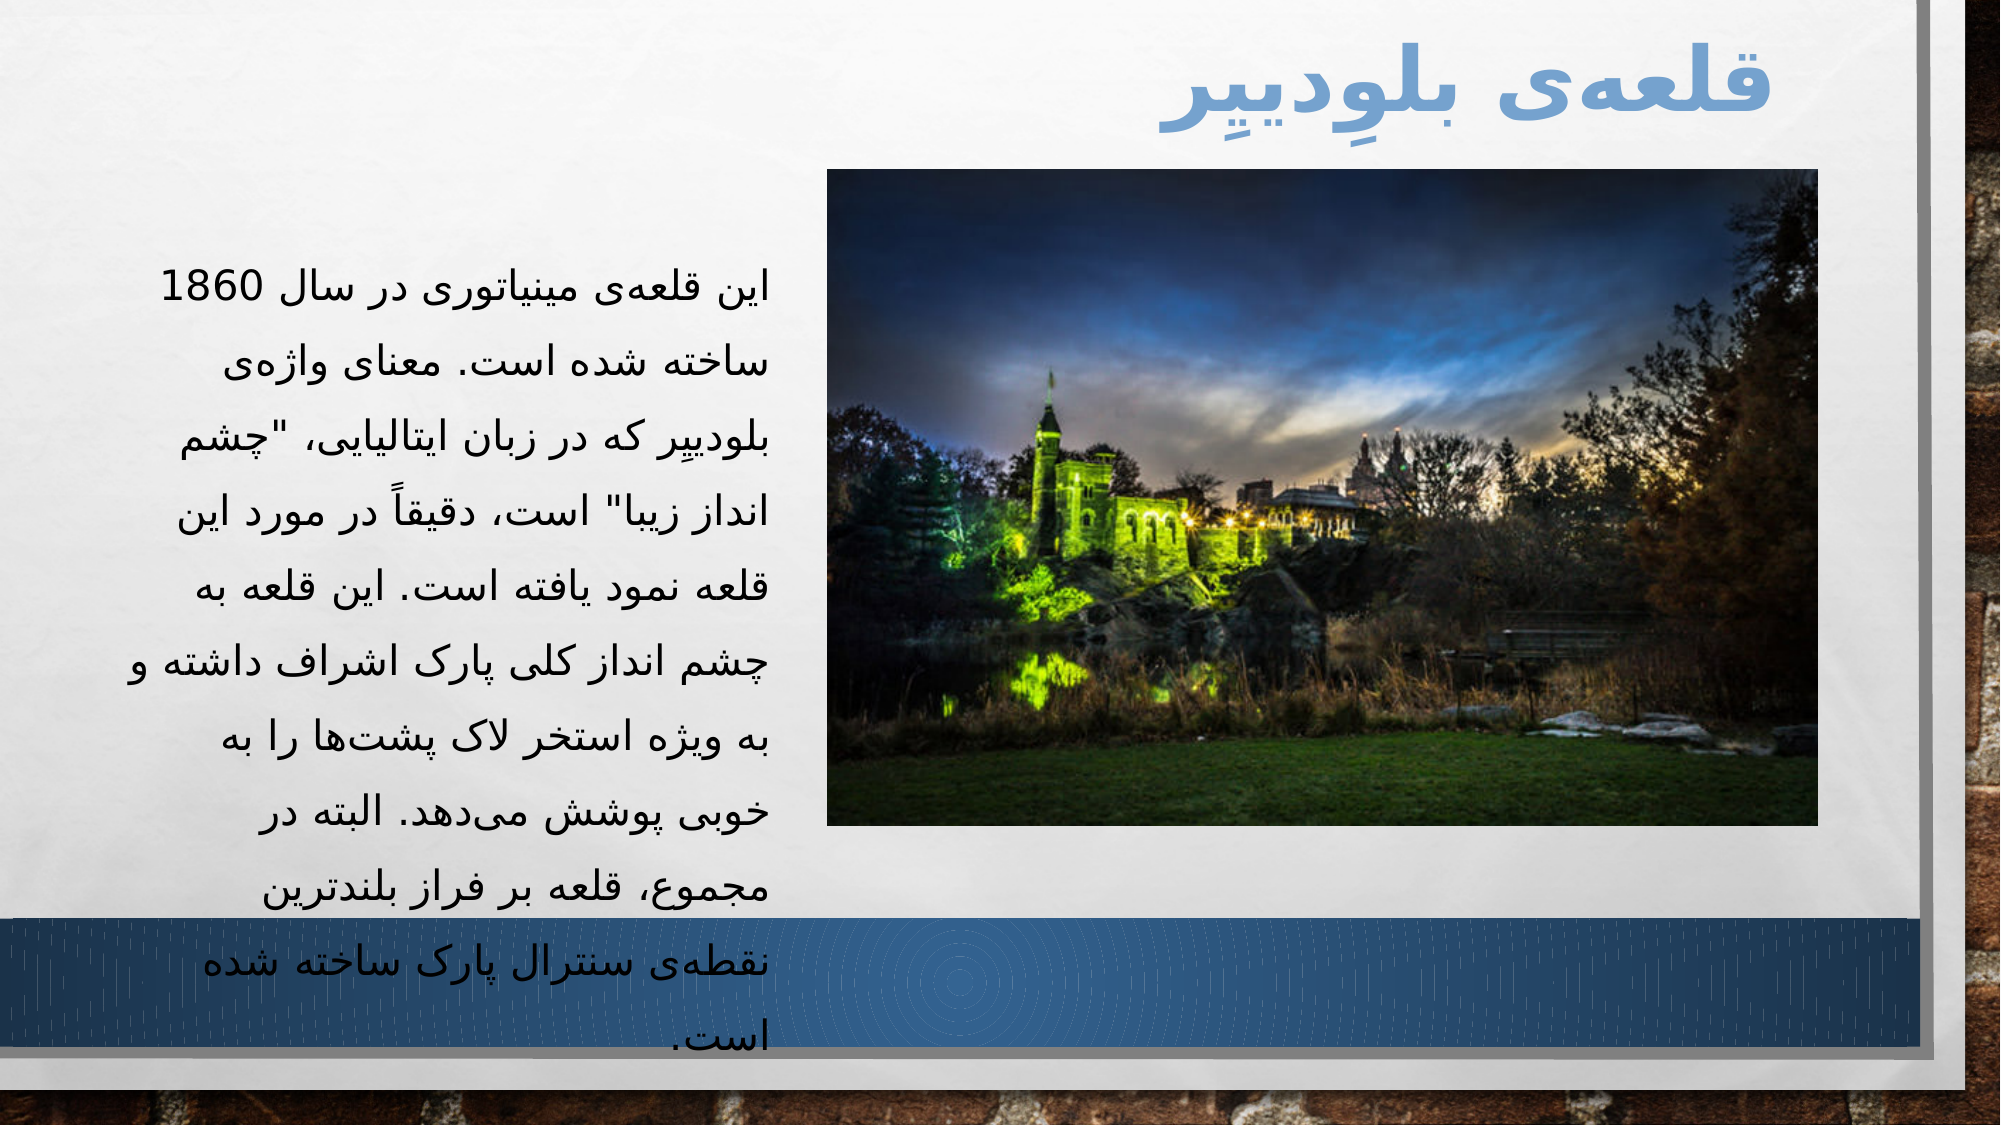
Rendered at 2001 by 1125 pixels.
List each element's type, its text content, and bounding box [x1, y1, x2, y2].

picture [0, 0, 2000, 1125]
title قلعه‌ی بلوِدییِر [1146, 22, 1794, 168]
list این قلعه‌ی مینیاتوری در سال 1860 ساخته شده است. معنای واژه‌ی بلودییِر که در زبان ایتالیایی، "چشم انداز زیبا" است، دقیقاً در مورد این قلعه نمود یافته است. این قلعه به چشم انداز کلی پارک اشراف داشته و به ویژه استخر لاک پشت‌ها را به خوبی پوشش می‌دهد. البته در مجموع، قلعه بر فراز بلندترین نقطه‌ی سنترال پارک ساخته شده است. [113, 226, 786, 849]
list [827, 168, 1818, 826]
